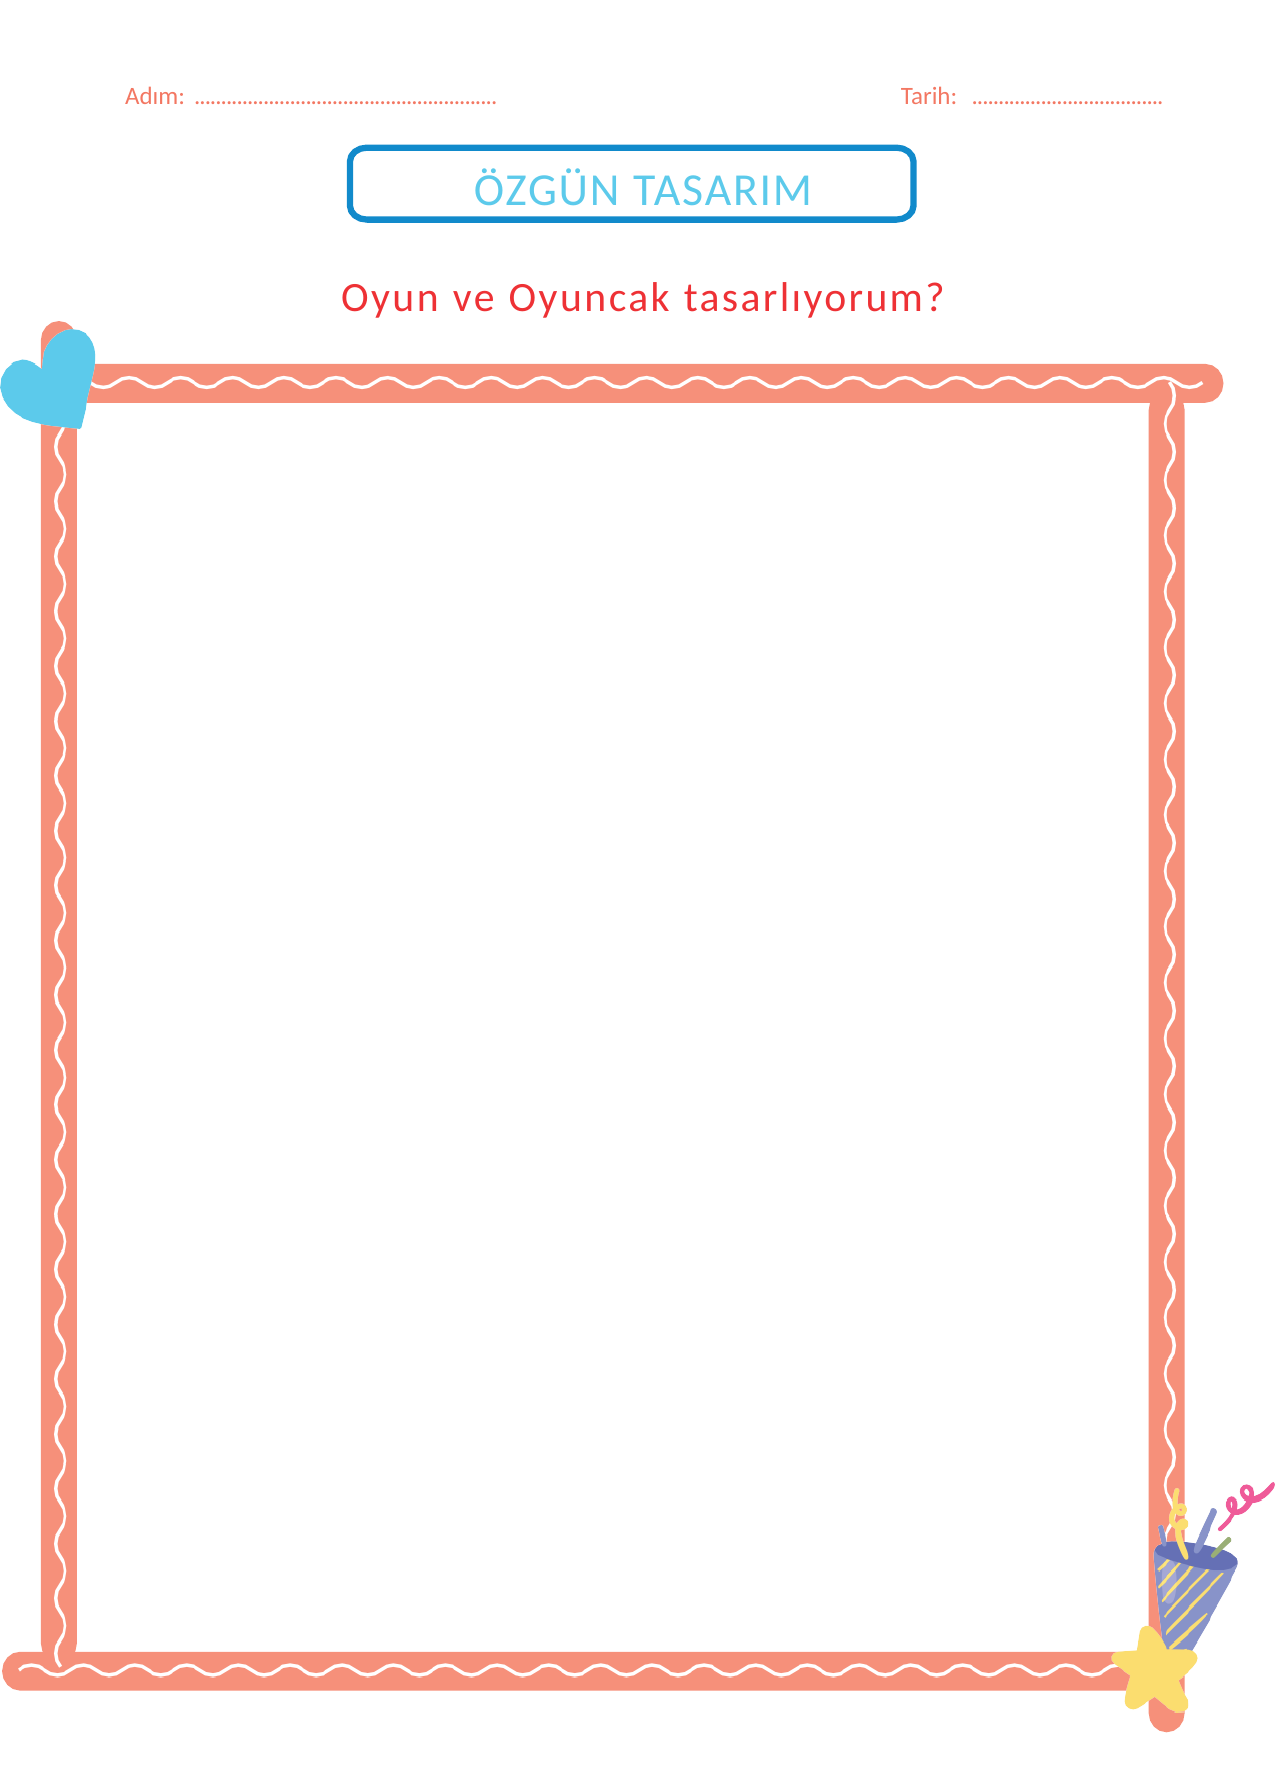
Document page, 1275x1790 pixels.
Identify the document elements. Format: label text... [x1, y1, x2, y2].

text_box Tarih: .................................... [898, 77, 1171, 110]
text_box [0, 320, 1275, 1733]
text_box Adım: ......................................................... [122, 77, 505, 110]
text_box [351, 147, 913, 157]
text_box ÖZGÜN TASARIM Oyun ve Oyuncak tasarlıyorum? [27, 157, 1250, 319]
